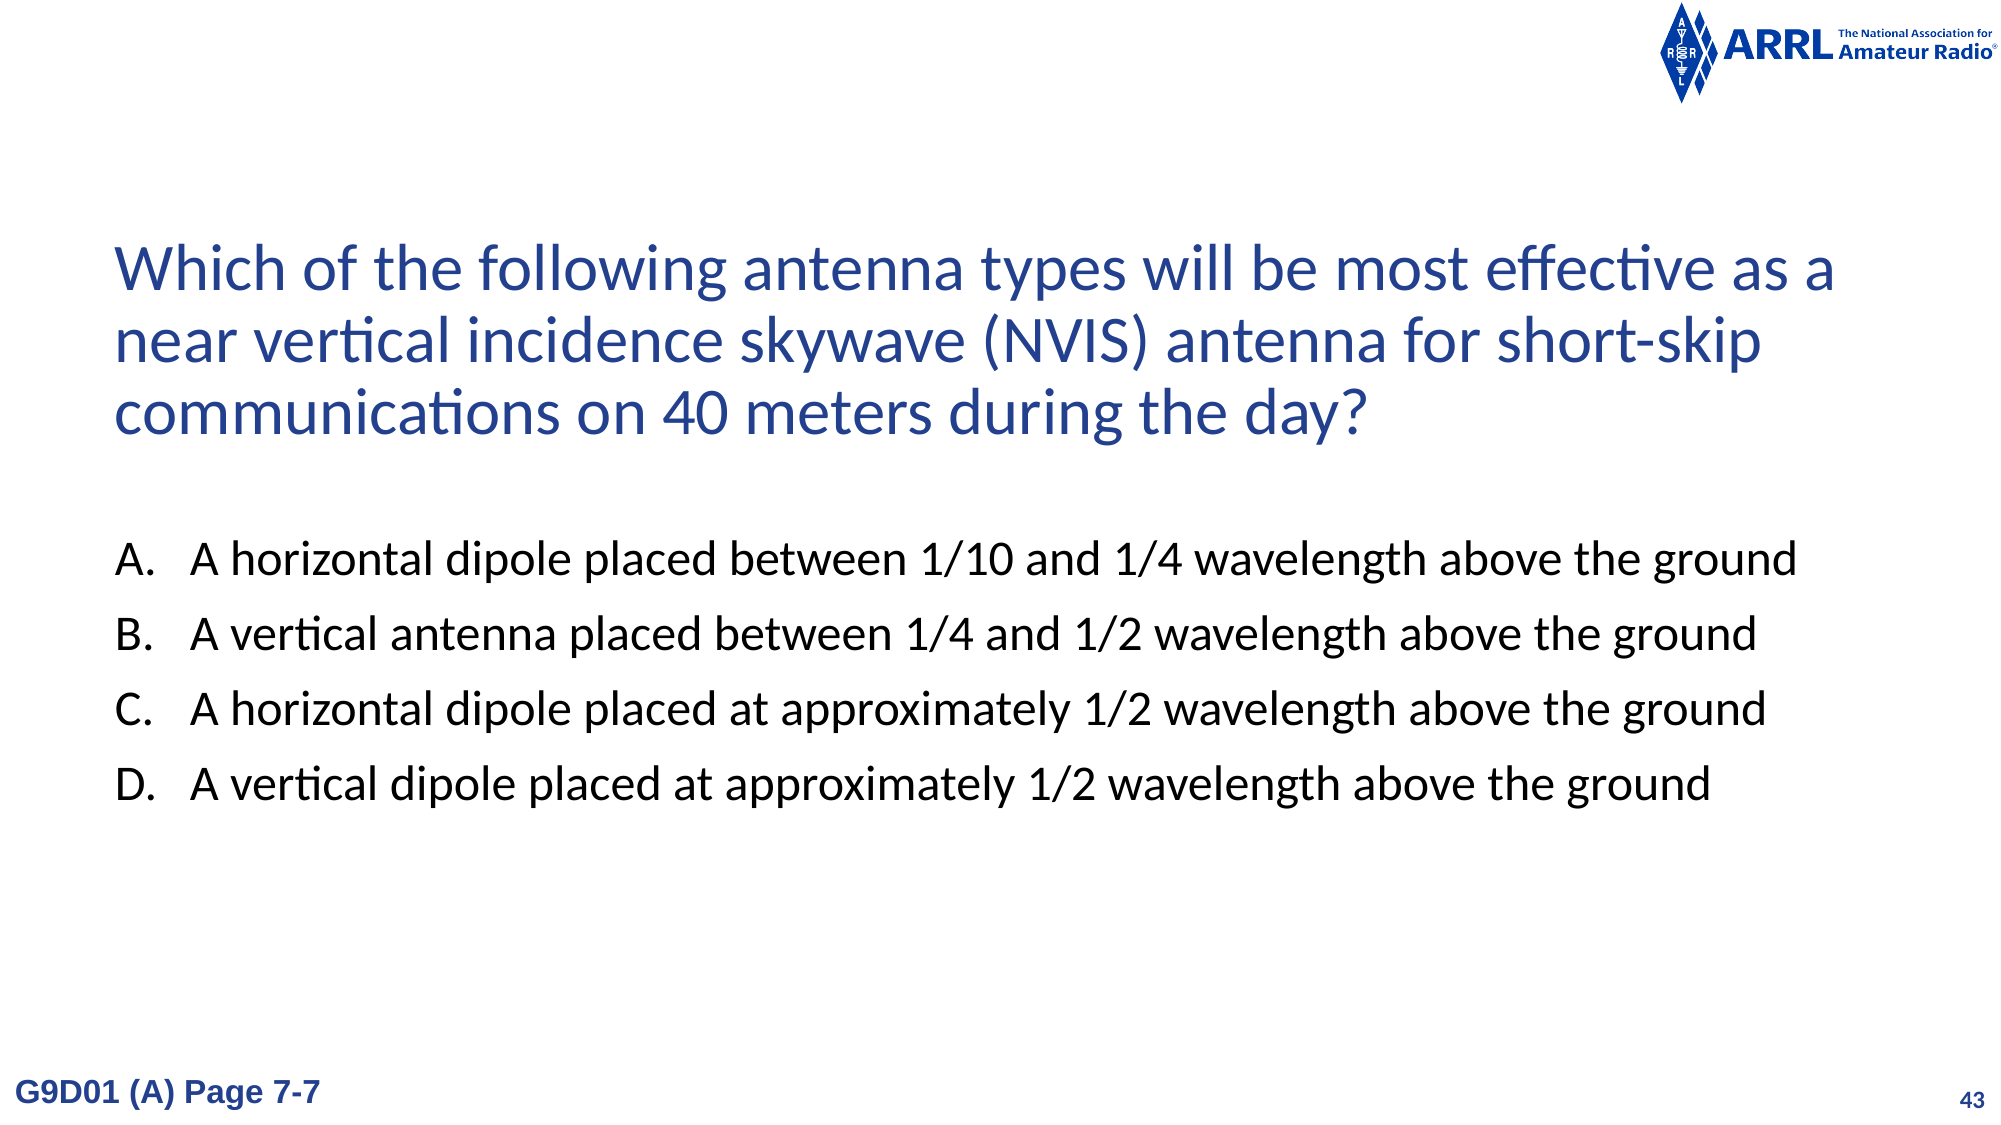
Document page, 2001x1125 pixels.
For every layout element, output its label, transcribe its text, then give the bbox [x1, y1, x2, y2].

picture [1658, 0, 1999, 106]
list A horizontal dipole placed between 1/10 and 1/4 wavelength above the ground A vertical antenna placed between 1/4 and 1/2 wavelength above the ground A horizontal dipole placed at approximately 1/2 wavelength above the ground A vertical dipole placed at approximately 1/2 wavelength above the ground [99, 525, 1900, 1005]
text_box G9D01 (A) Page 7-7 [0, 1062, 1313, 1118]
title Which of the following antenna types will be most effective as a near vertical incidence skywave (NVIS) antenna for short-skip communications on 40 meters during the day? [99, 214, 1900, 468]
text_box 43 [1875, 1076, 2000, 1121]
